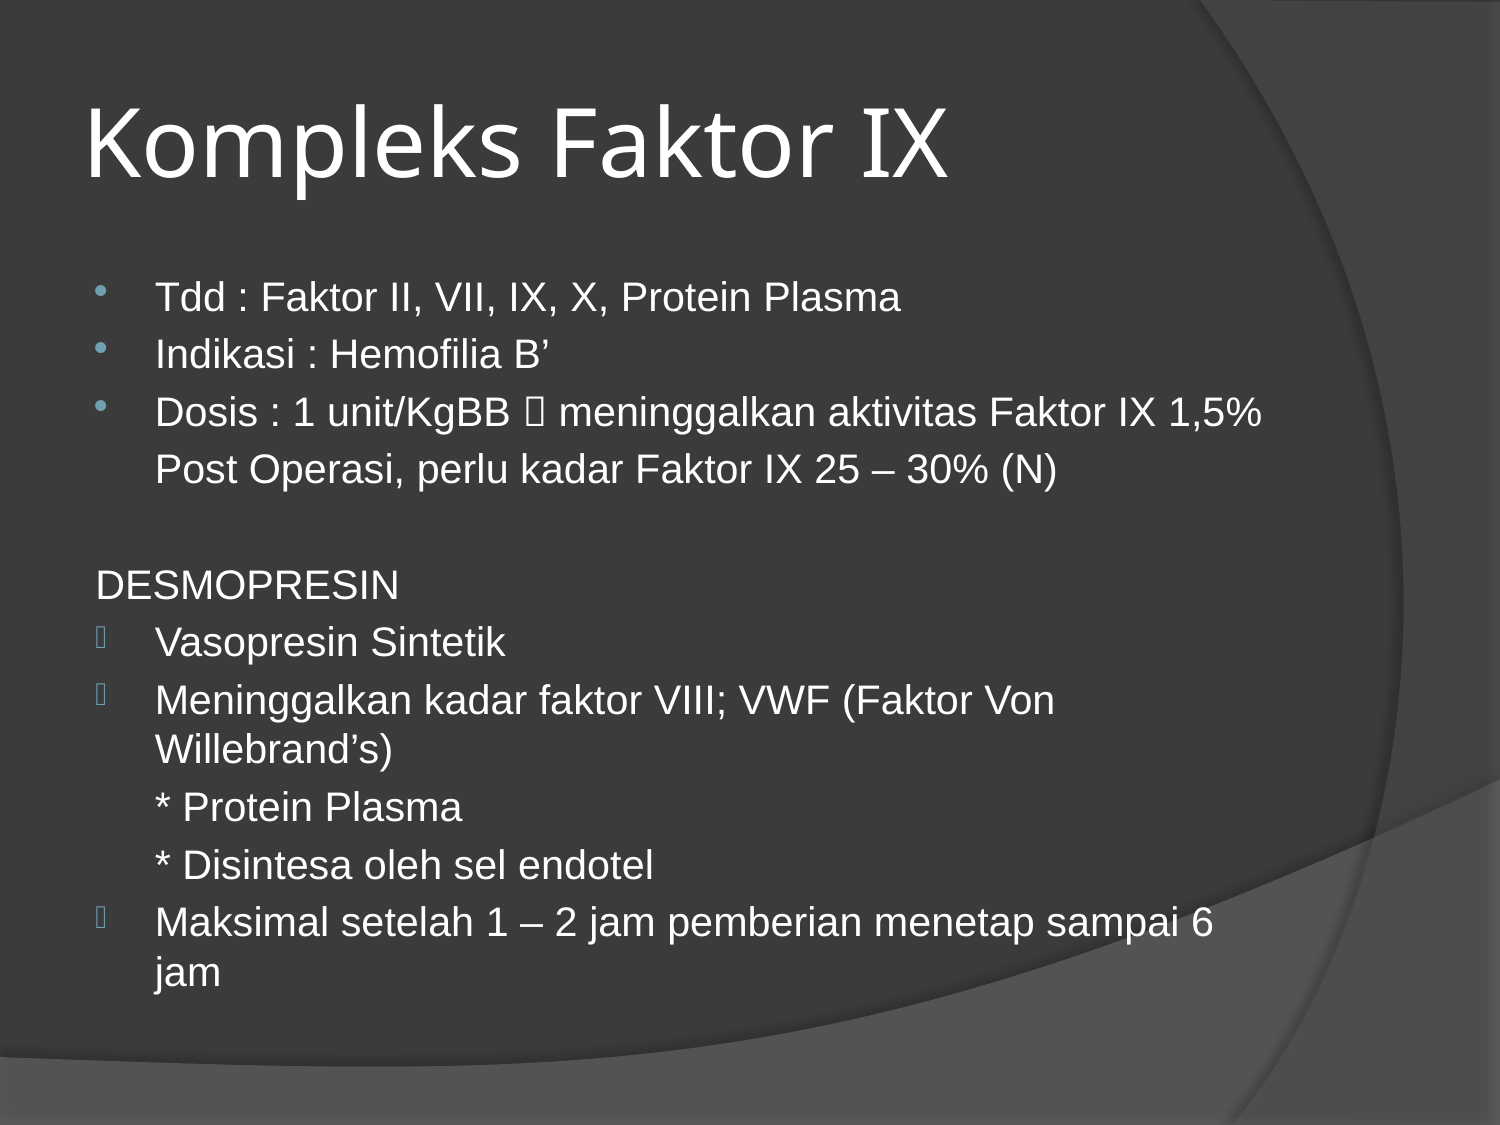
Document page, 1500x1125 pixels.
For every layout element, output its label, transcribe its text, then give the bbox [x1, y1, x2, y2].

list Tdd : Faktor II, VII, IX, X, Protein Plasma Indikasi : Hemofilia B’ Dosis : 1 unit/KgBB  meninggalkan aktivitas Faktor IX 1,5% Post Operasi, perlu kadar Faktor IX 25 – 30% (N) DESMOPRESIN Vasopresin Sintetik Meninggalkan kadar faktor VIII; VWF (Faktor Von Willebrand’s) * Protein Plasma * Disintesa oleh sel endotel Maksimal setelah 1 – 2 jam pemberian menetap sampai 6 jam [75, 262, 1300, 1005]
title Kompleks Faktor IX [75, 45, 1300, 233]
